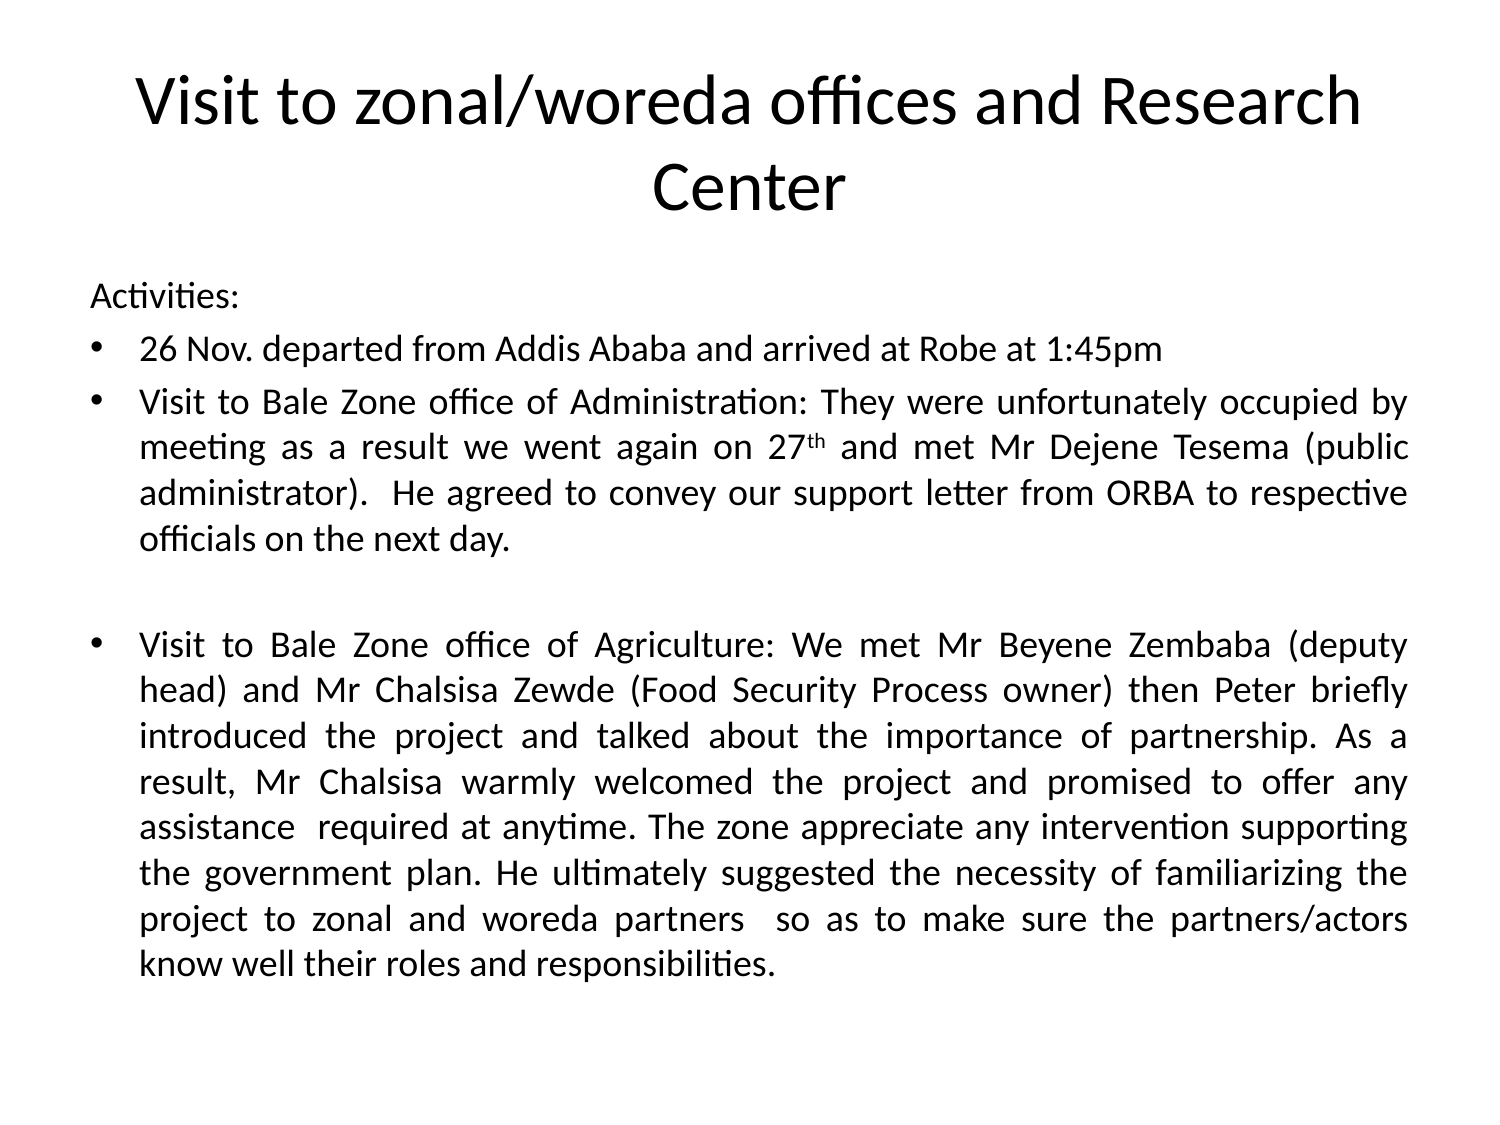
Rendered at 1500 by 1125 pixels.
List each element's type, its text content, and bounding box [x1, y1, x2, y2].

list Activities: 26 Nov. departed from Addis Ababa and arrived at Robe at 1:45pm Visit to Bale Zone office of Administration: They were unfortunately occupied by meeting as a result we went again on 27th and met Mr Dejene Tesema (public administrator). He agreed to convey our support letter from ORBA to respective officials on the next day. Visit to Bale Zone office of Agriculture: We met Mr Beyene Zembaba (deputy head) and Mr Chalsisa Zewde (Food Security Process owner) then Peter briefly introduced the project and talked about the importance of partnership. As a result, Mr Chalsisa warmly welcomed the project and promised to offer any assistance required at anytime. The zone appreciate any intervention supporting the government plan. He ultimately suggested the necessity of familiarizing the project to zonal and woreda partners so as to make sure the partners/actors know well their roles and responsibilities. [75, 262, 1425, 1005]
title Visit to zonal/woreda offices and Research Center [75, 45, 1425, 233]
